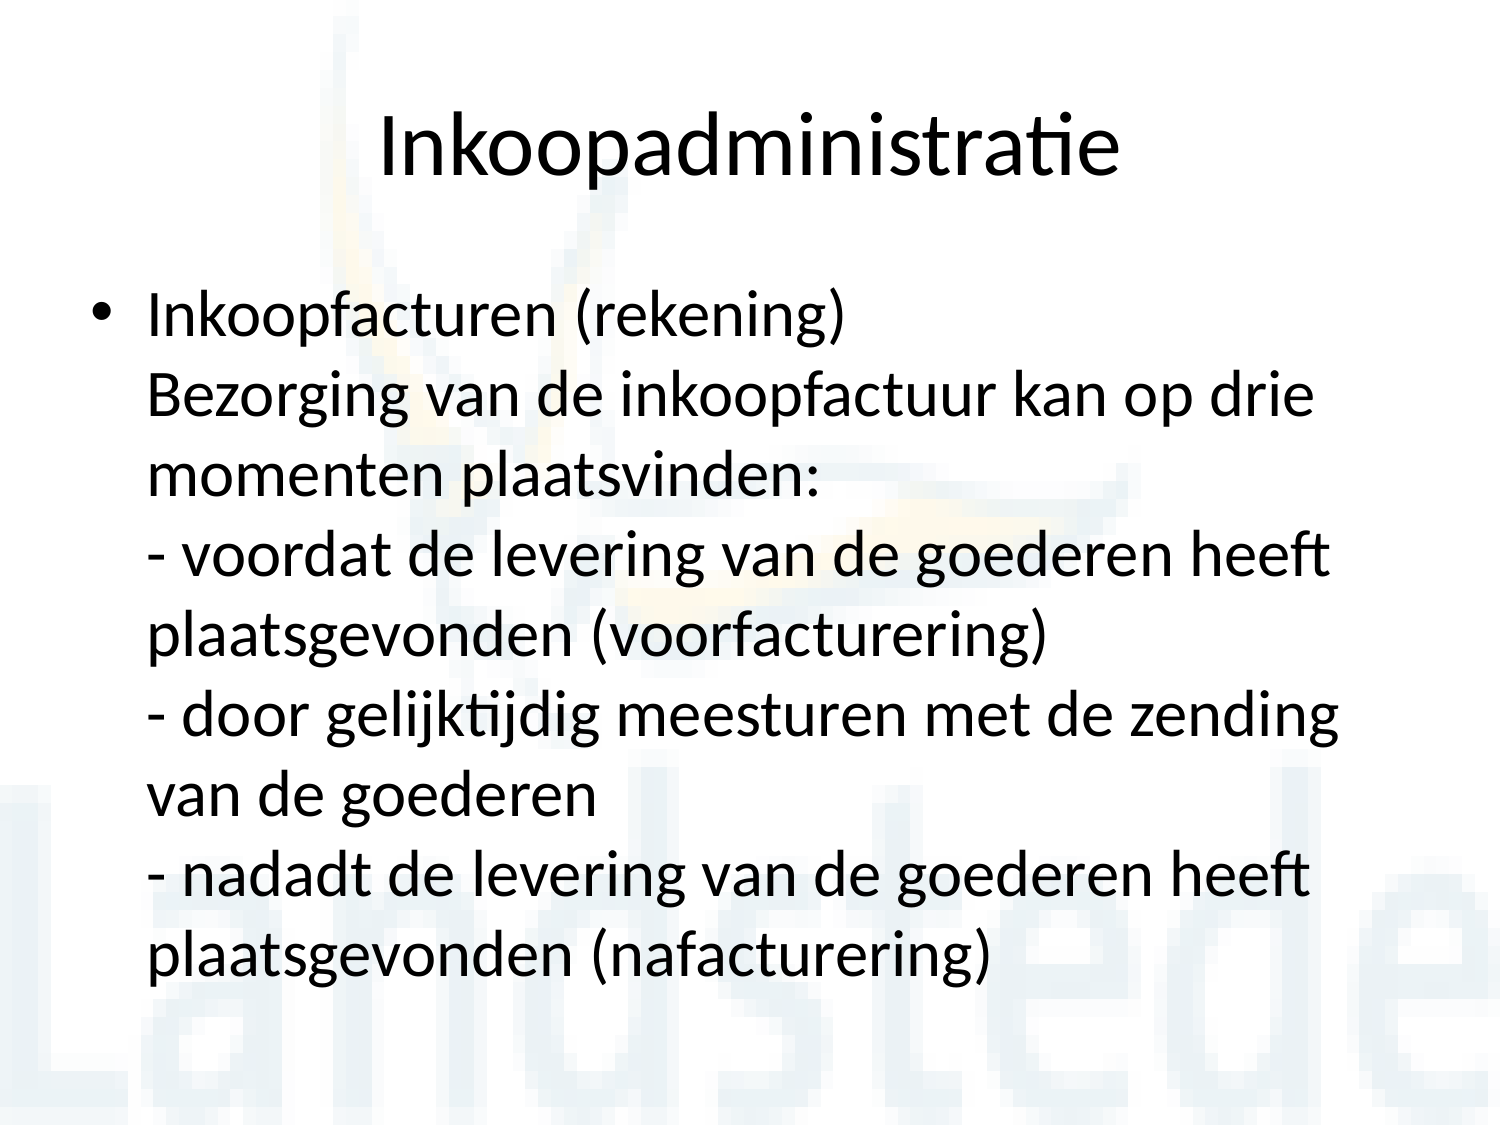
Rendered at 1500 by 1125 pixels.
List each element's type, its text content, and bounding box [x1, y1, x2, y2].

list Inkoopfacturen (rekening) Bezorging van de inkoopfactuur kan op drie momenten plaatsvinden: - voordat de levering van de goederen heeft plaatsgevonden (voorfacturering) - door gelijktijdig meesturen met de zending van de goederen - nadadt de levering van de goederen heeft plaatsgevonden (nafacturering) [75, 262, 1425, 1005]
title Inkoopadministratie [75, 45, 1425, 233]
